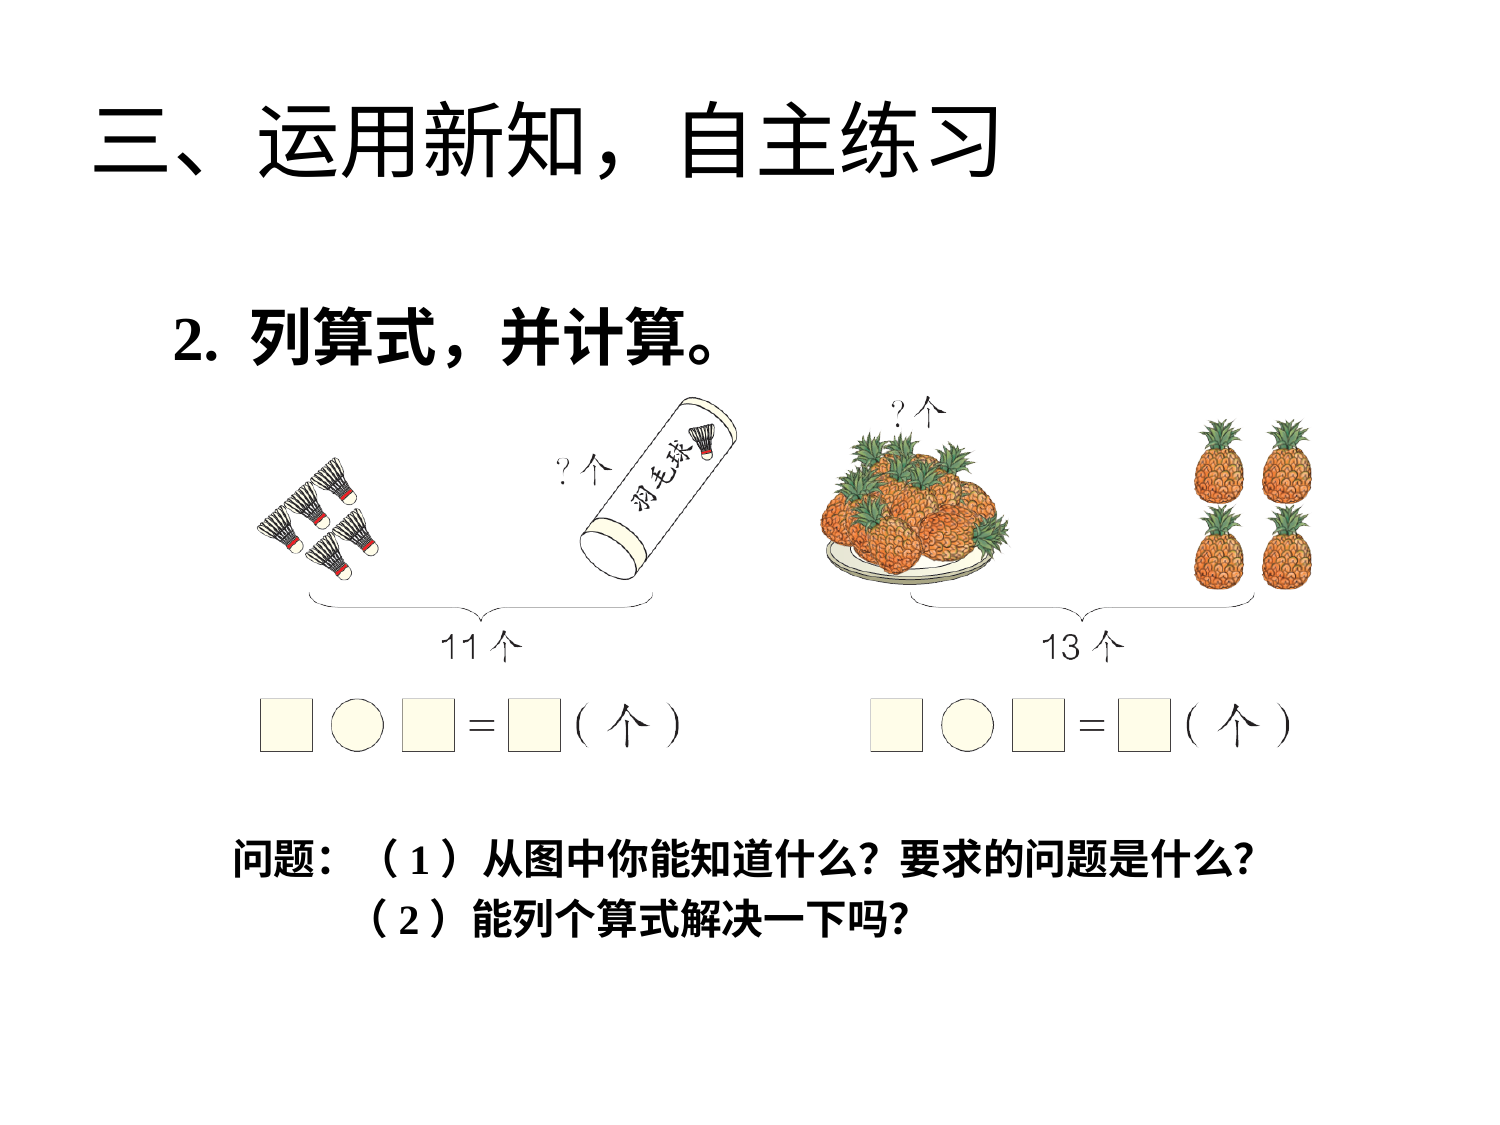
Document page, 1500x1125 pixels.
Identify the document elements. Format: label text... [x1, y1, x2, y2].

text_box 2. 列算式，并计算。 [157, 290, 1341, 398]
text_box 三、运用新知，自主练习 [74, 68, 1081, 208]
text_box 问题：（1）从图中你能知道什么？要求的问题是什么？ （2）能列个算式解决一下吗？ [217, 815, 1291, 1011]
picture [242, 373, 1330, 766]
